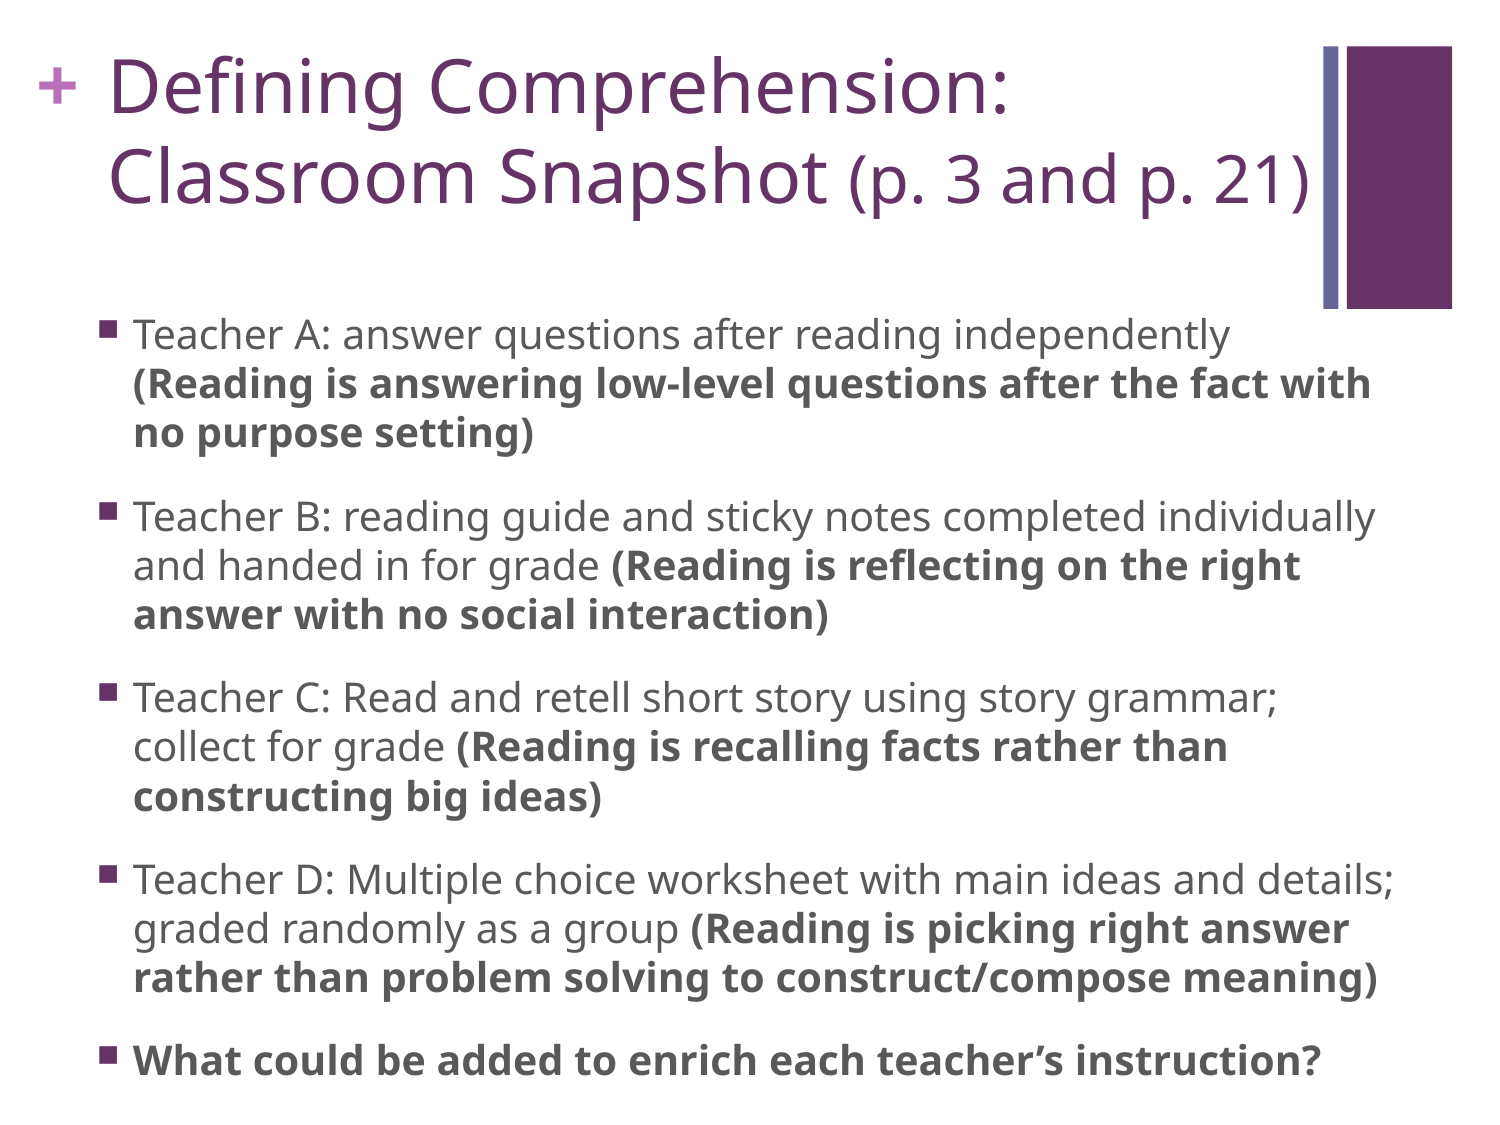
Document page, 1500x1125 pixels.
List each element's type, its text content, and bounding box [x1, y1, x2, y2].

list Teacher A: answer questions after reading independently (Reading is answering low-level questions after the fact with no purpose setting) Teacher B: reading guide and sticky notes completed individually and handed in for grade (Reading is reflecting on the right answer with no social interaction) Teacher C: Read and retell short story using story grammar; collect for grade (Reading is recalling facts rather than constructing big ideas) Teacher D: Multiple choice worksheet with main ideas and details; graded randomly as a group (Reading is picking right answer rather than problem solving to construct/compose meaning) What could be added to enrich each teacher’s instruction? [81, 301, 1428, 1125]
title Defining Comprehension: Classroom Snapshot (p. 3 and p. 21) [92, 30, 1333, 214]
